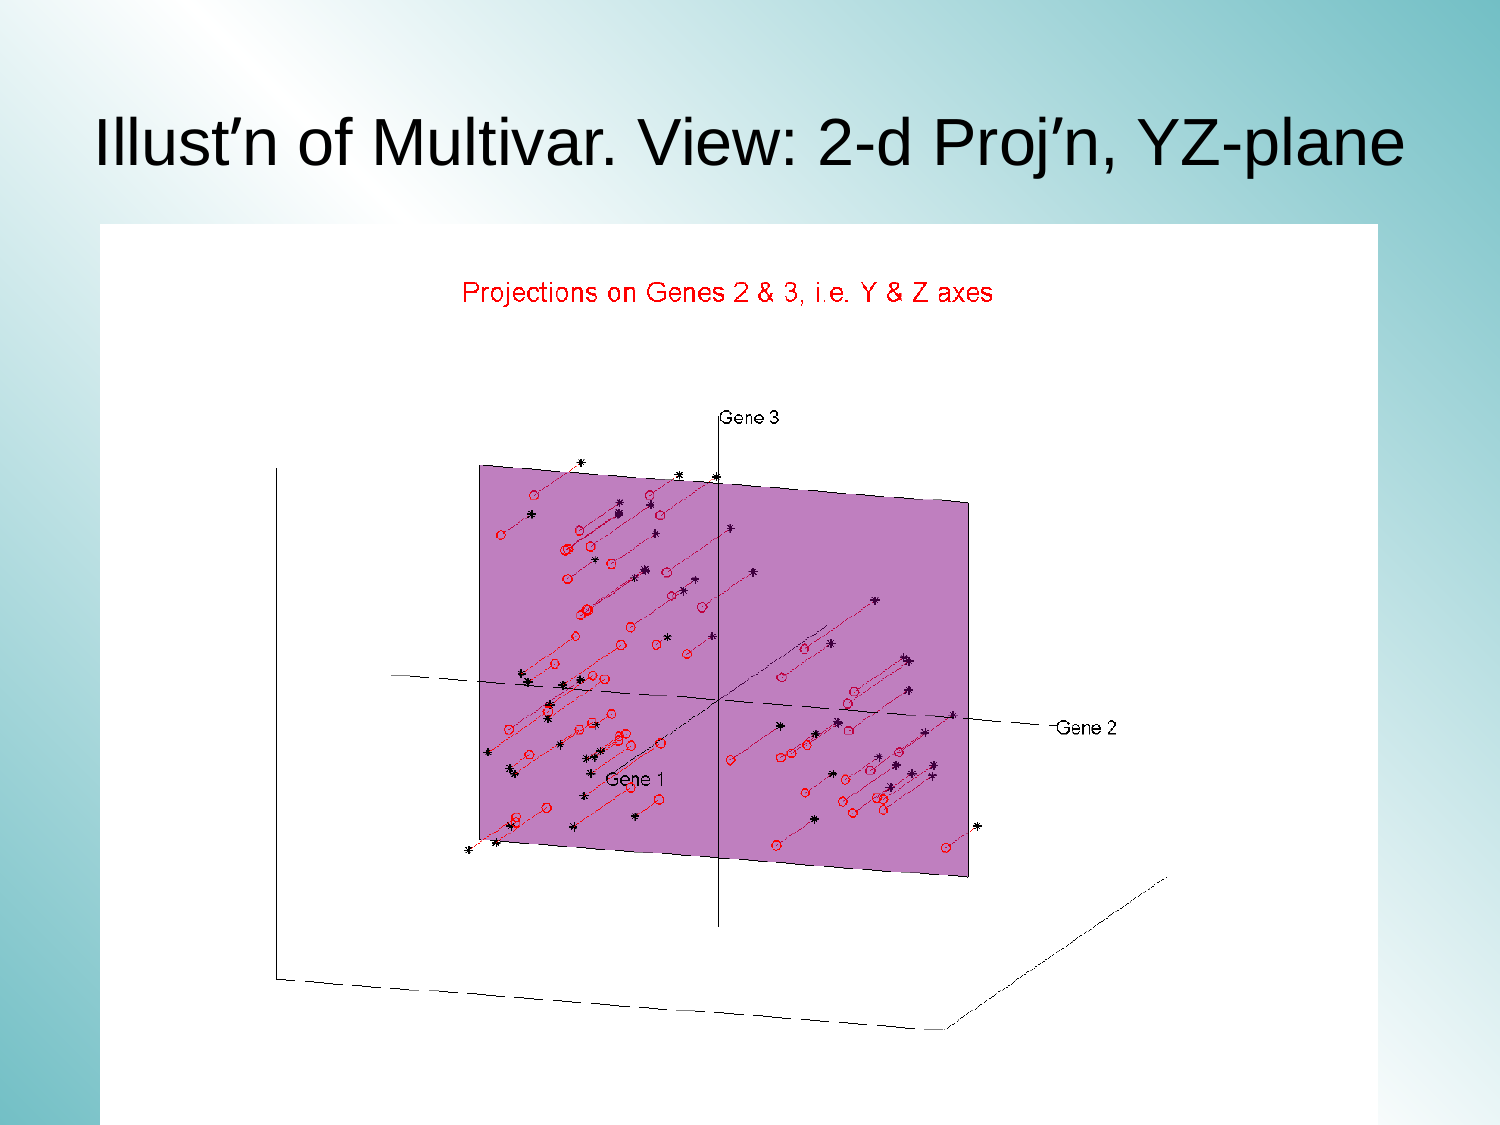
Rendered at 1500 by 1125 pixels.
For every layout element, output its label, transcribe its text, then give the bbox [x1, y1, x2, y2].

title Illust’n of Multivar. View: 2-d Proj’n, YZ-plane [75, 45, 1425, 233]
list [99, 224, 1378, 1125]
